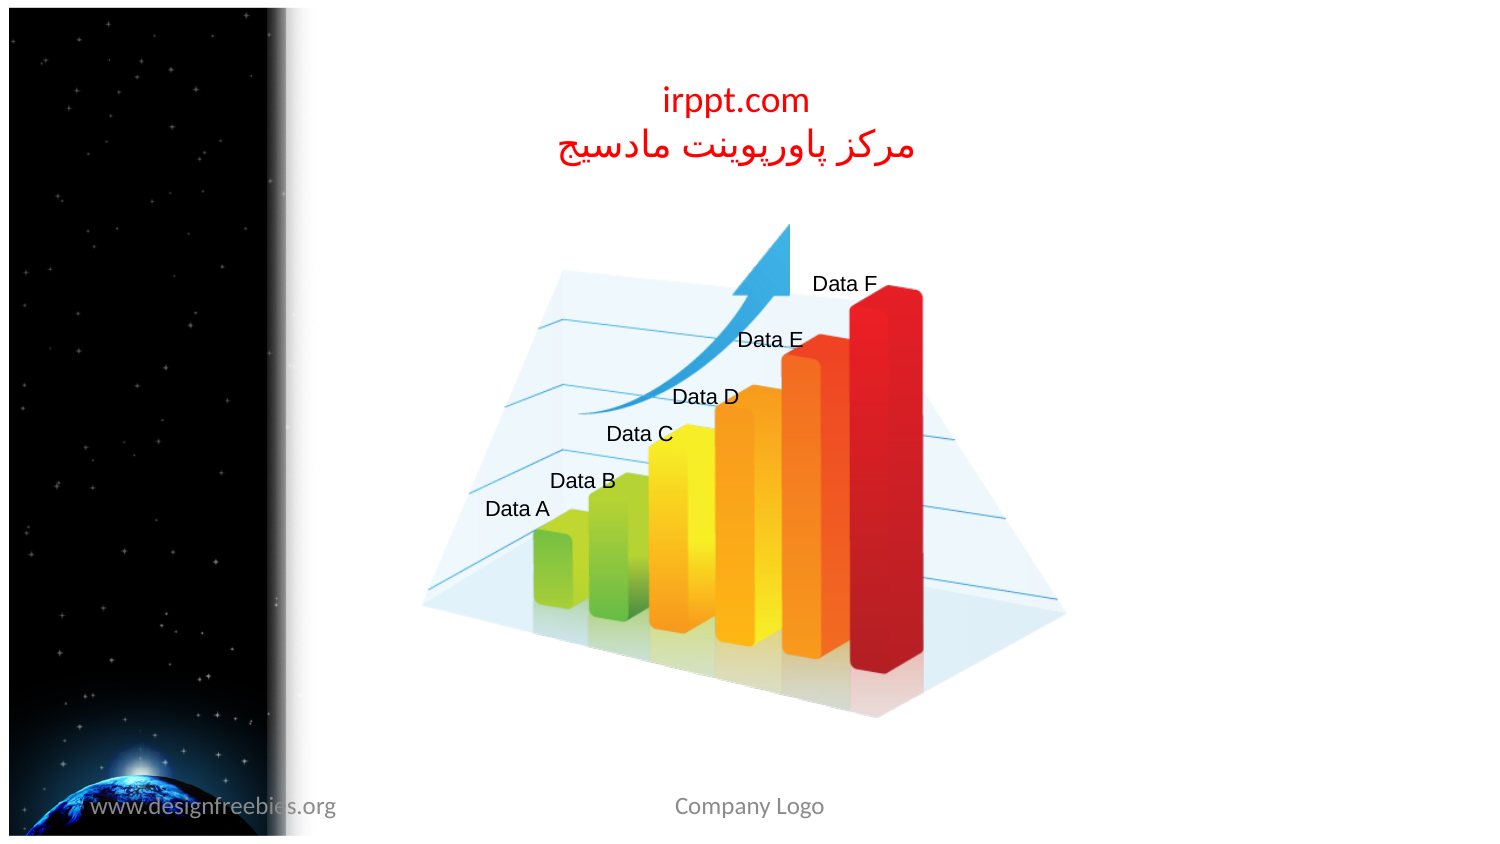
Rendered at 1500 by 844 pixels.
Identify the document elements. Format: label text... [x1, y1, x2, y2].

text_box irppt.com مرکز پاورپوینت مادسیج [541, 67, 932, 173]
footer Company Logo [512, 782, 988, 827]
slide_number www.designfreebies.org [75, 782, 425, 827]
title Bar Chart [312, 33, 1425, 175]
picture [0, 0, 1500, 844]
